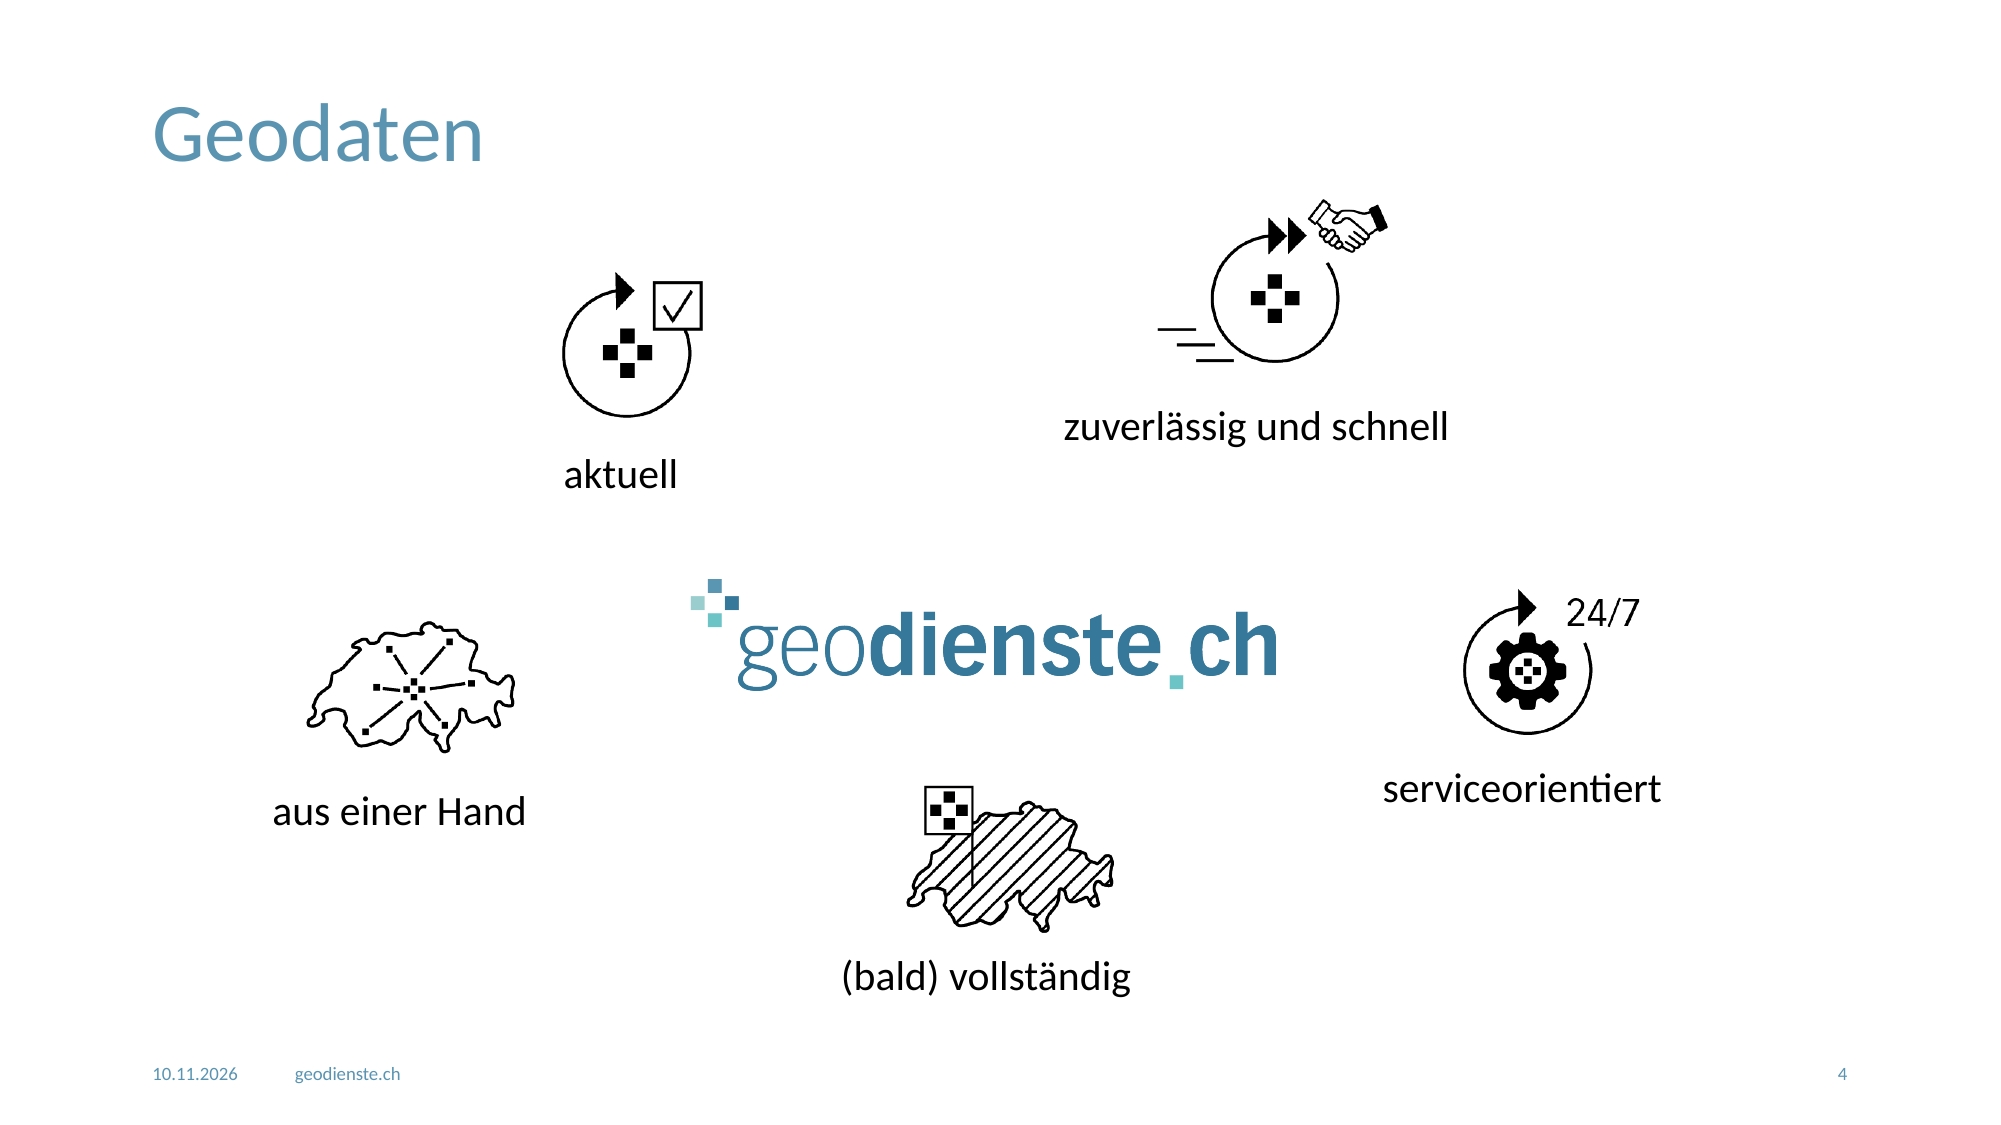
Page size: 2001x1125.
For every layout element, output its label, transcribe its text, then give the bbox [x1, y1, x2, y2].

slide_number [137, 1042, 279, 1103]
picture [1385, 551, 1660, 759]
text_box aktuell [548, 439, 826, 510]
text_box zuverlässig und schnell [1048, 390, 1541, 460]
text_box serviceorientiert [1368, 753, 1705, 797]
picture [1139, 175, 1413, 383]
text_box (bald) vollständig [826, 941, 1364, 998]
slide_number 4 [1412, 1042, 1863, 1103]
picture [279, 568, 554, 776]
footer geodienste.ch [279, 1042, 763, 1103]
picture [490, 235, 765, 443]
picture [648, 553, 1358, 956]
title Geodaten [137, 81, 1575, 195]
text_box aus einer Hand [257, 776, 636, 833]
